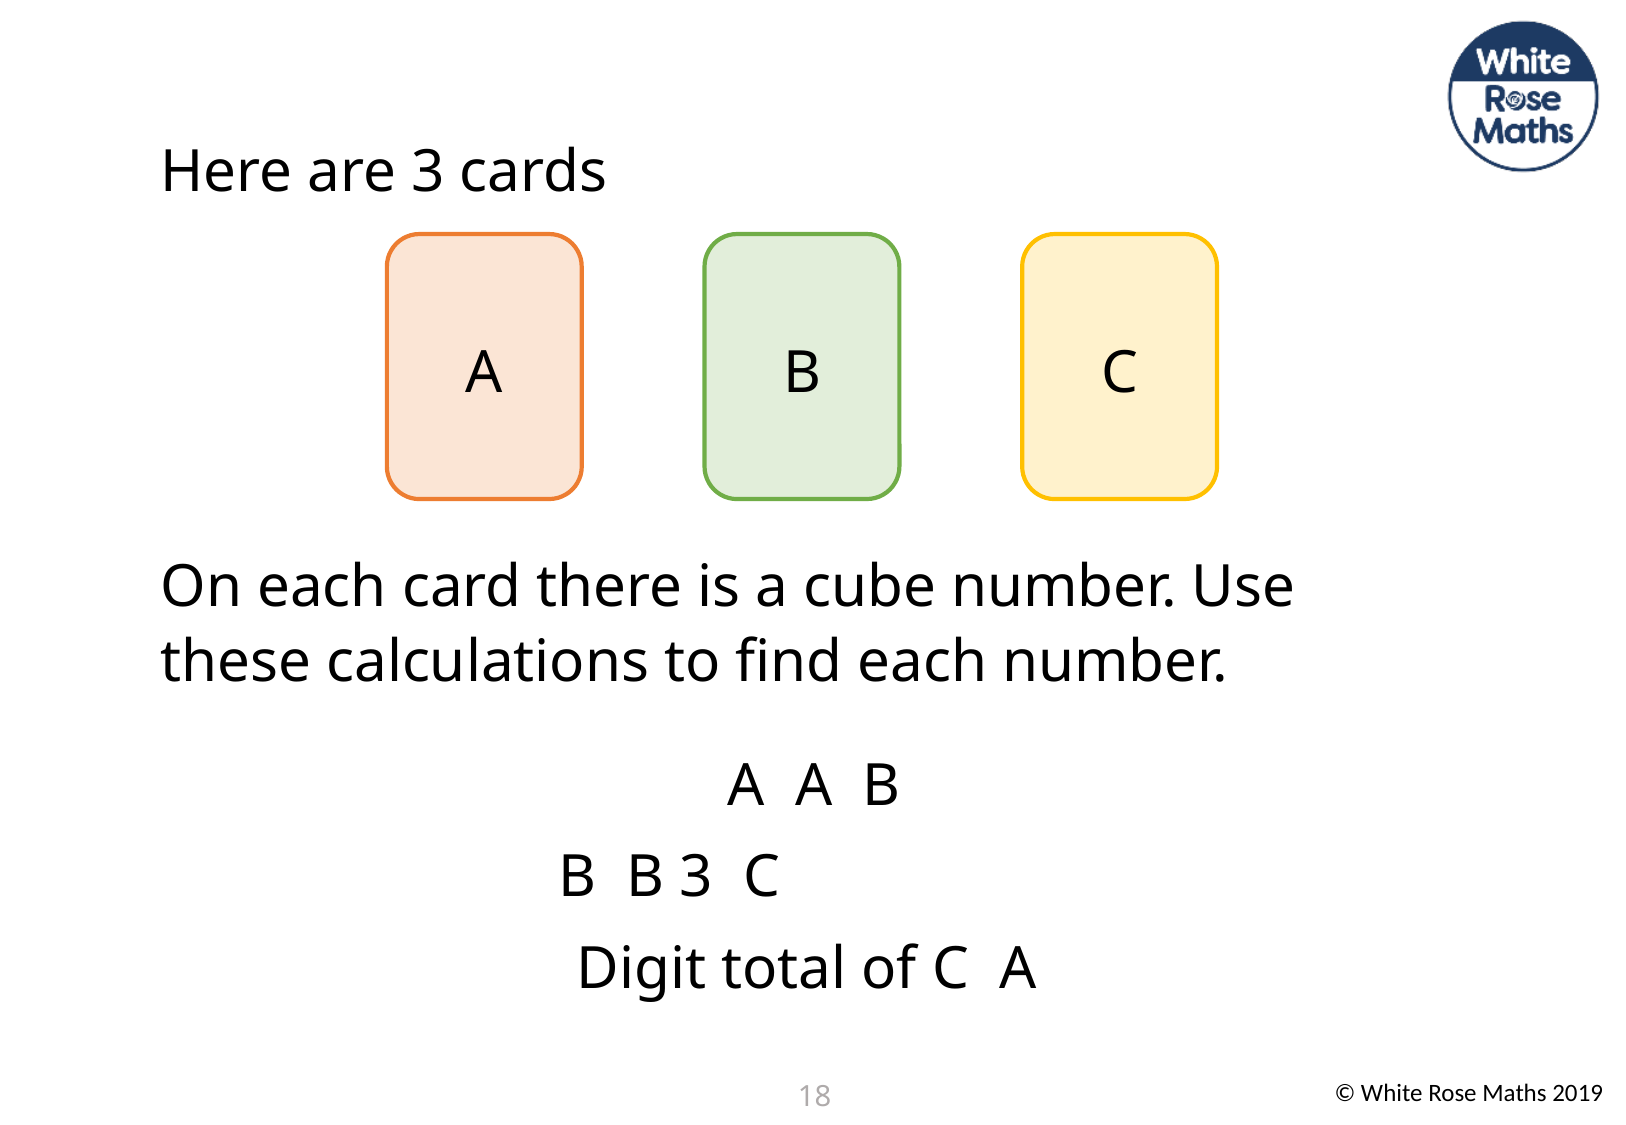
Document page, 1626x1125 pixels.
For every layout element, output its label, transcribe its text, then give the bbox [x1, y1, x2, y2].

slide_number 18 [776, 1069, 854, 1125]
text_box C [1022, 234, 1218, 500]
text_box A [386, 234, 582, 500]
picture [1444, 17, 1602, 175]
text_box B [704, 234, 900, 500]
